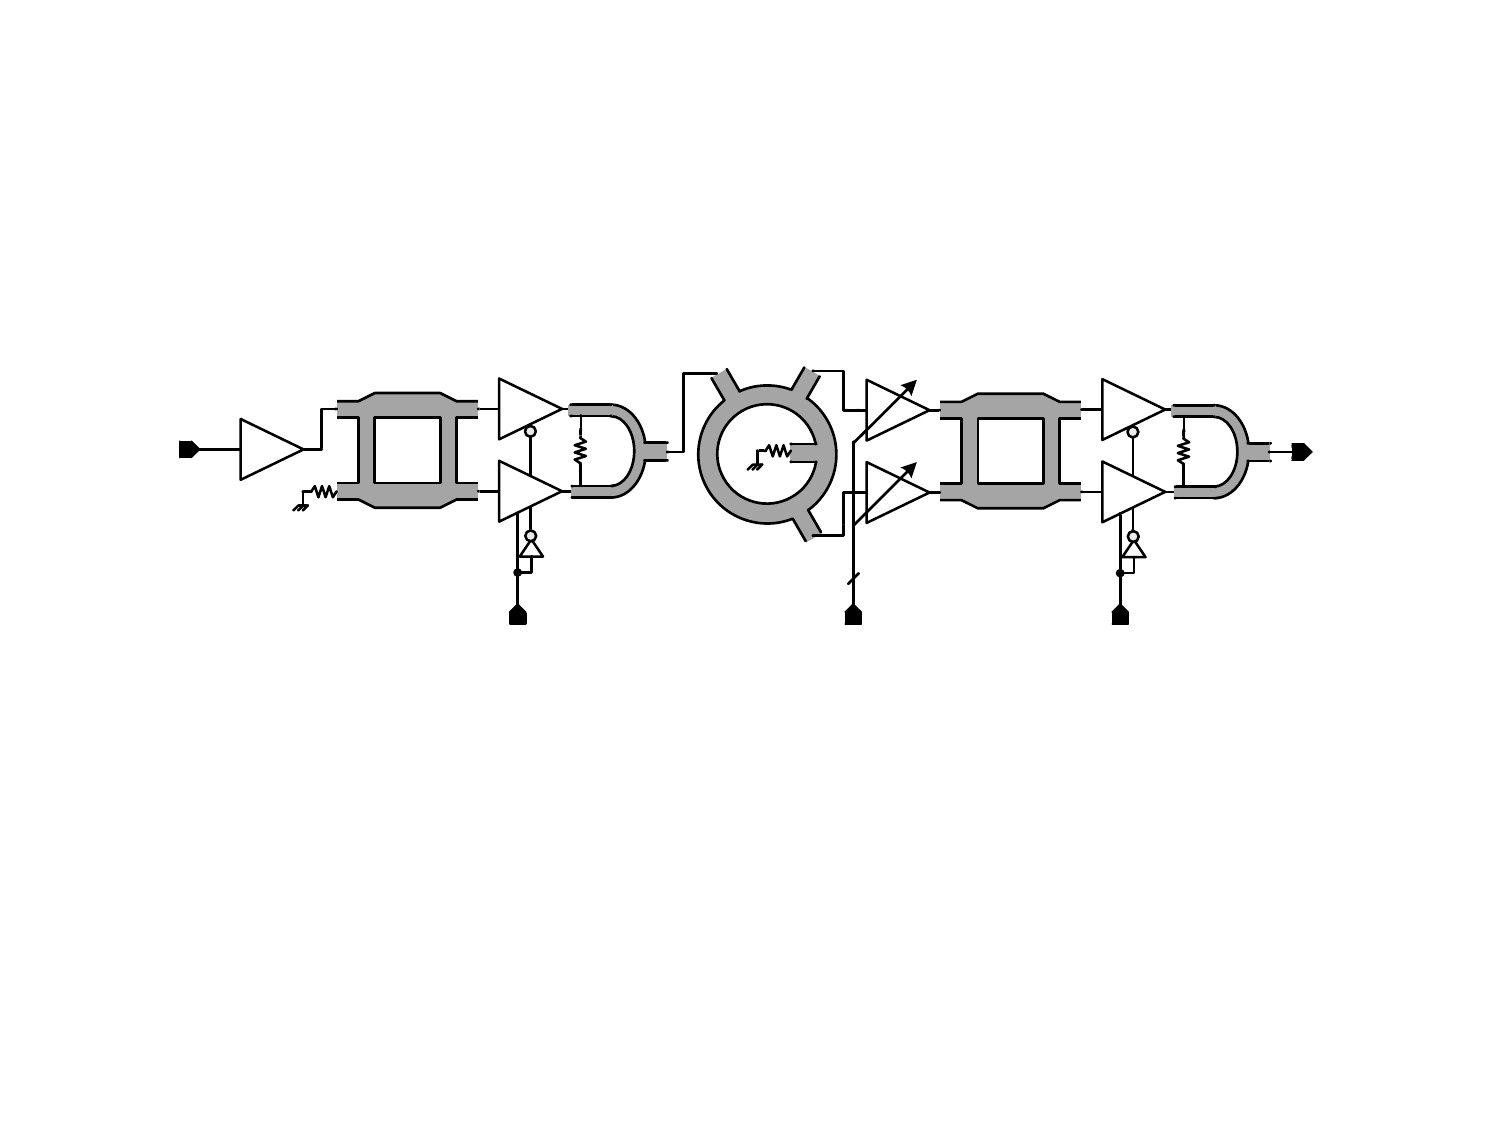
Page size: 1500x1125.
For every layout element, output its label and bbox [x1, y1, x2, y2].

text_box [174, 362, 1317, 629]
